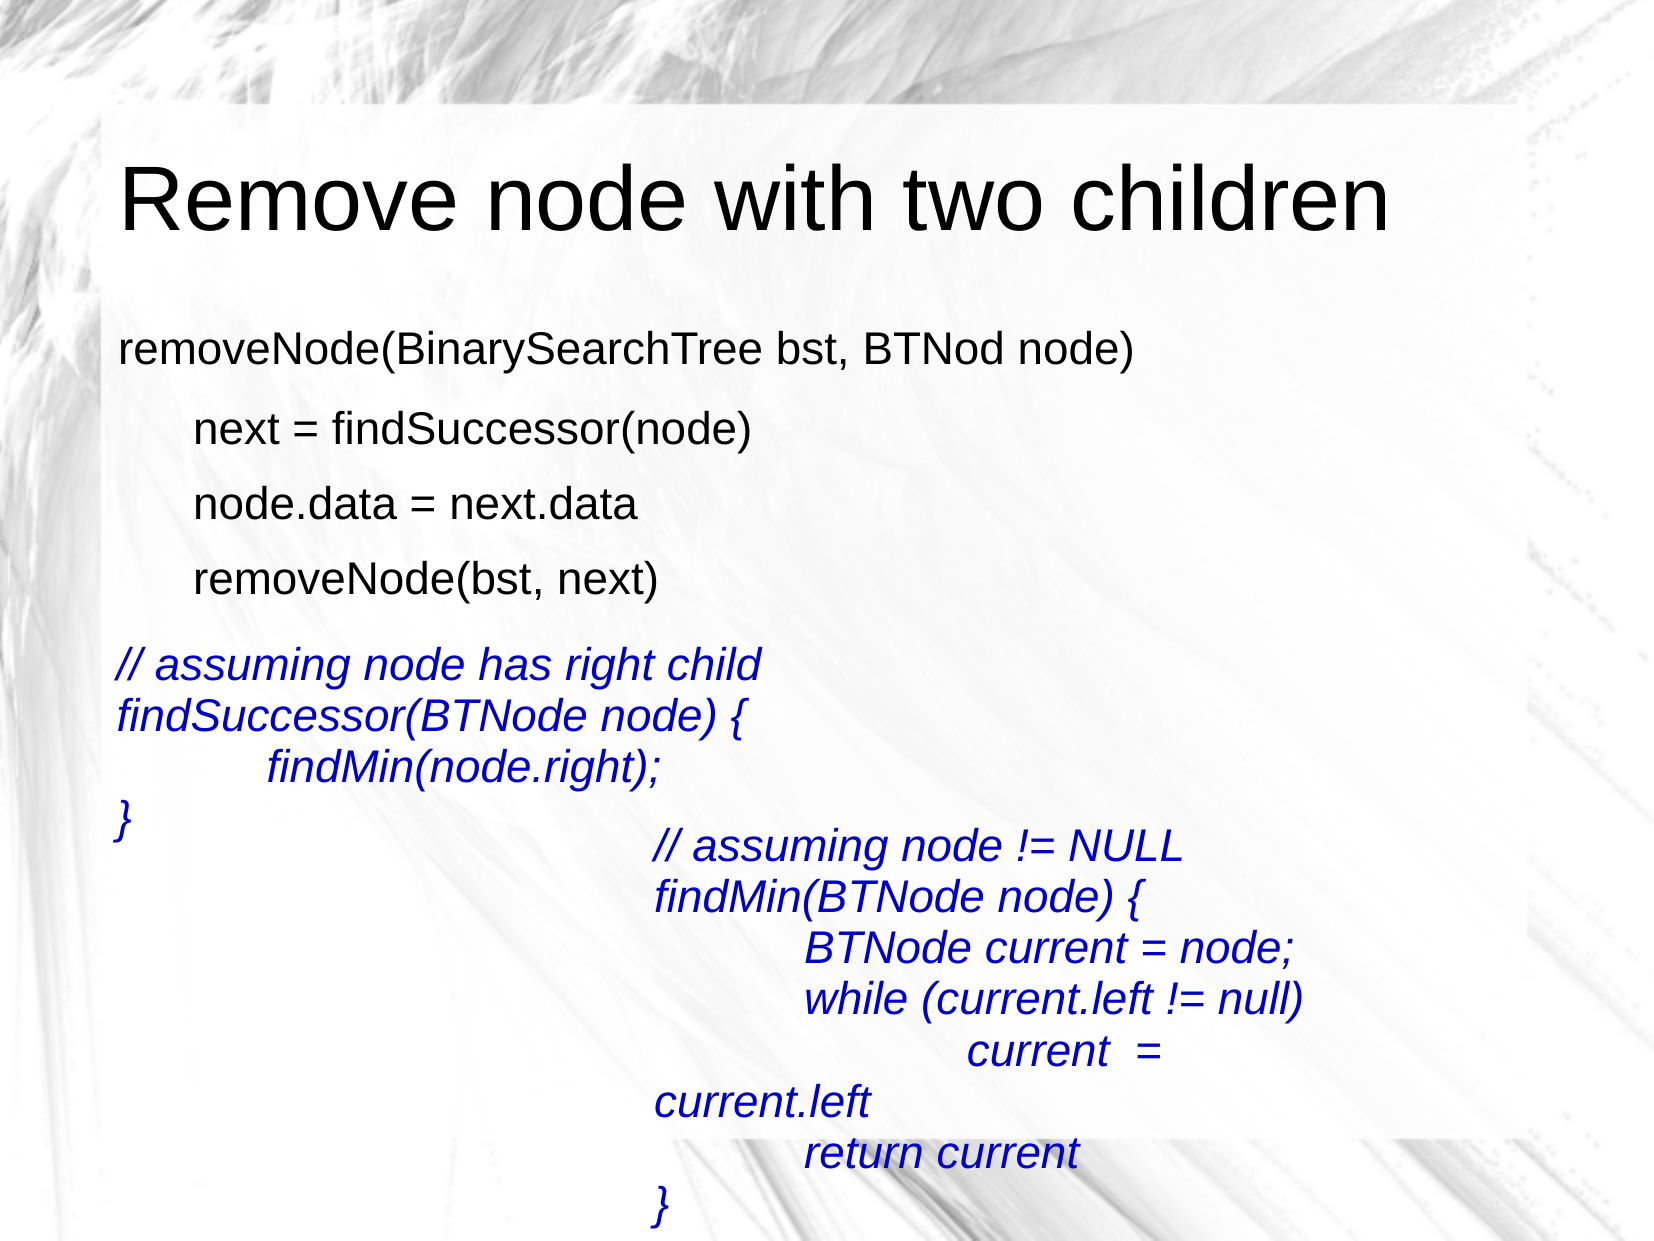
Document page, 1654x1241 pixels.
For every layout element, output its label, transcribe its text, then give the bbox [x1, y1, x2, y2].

picture [0, 0, 1654, 1241]
title Remove node with two children [118, 93, 1506, 299]
text_box // assuming node != NULL findMin(BTNode node) { BTNode current = node; while (current.left != null) current = current.left return current } [639, 813, 1365, 1237]
text_box // assuming node has right child findSuccessor(BTNode node) { findMin(node.right); } [101, 632, 1327, 852]
list removeNode(BinarySearchTree bst, BTNod node) next = findSuccessor(node) node.data = next.data removeNode(bst, next) [118, 319, 1571, 1109]
